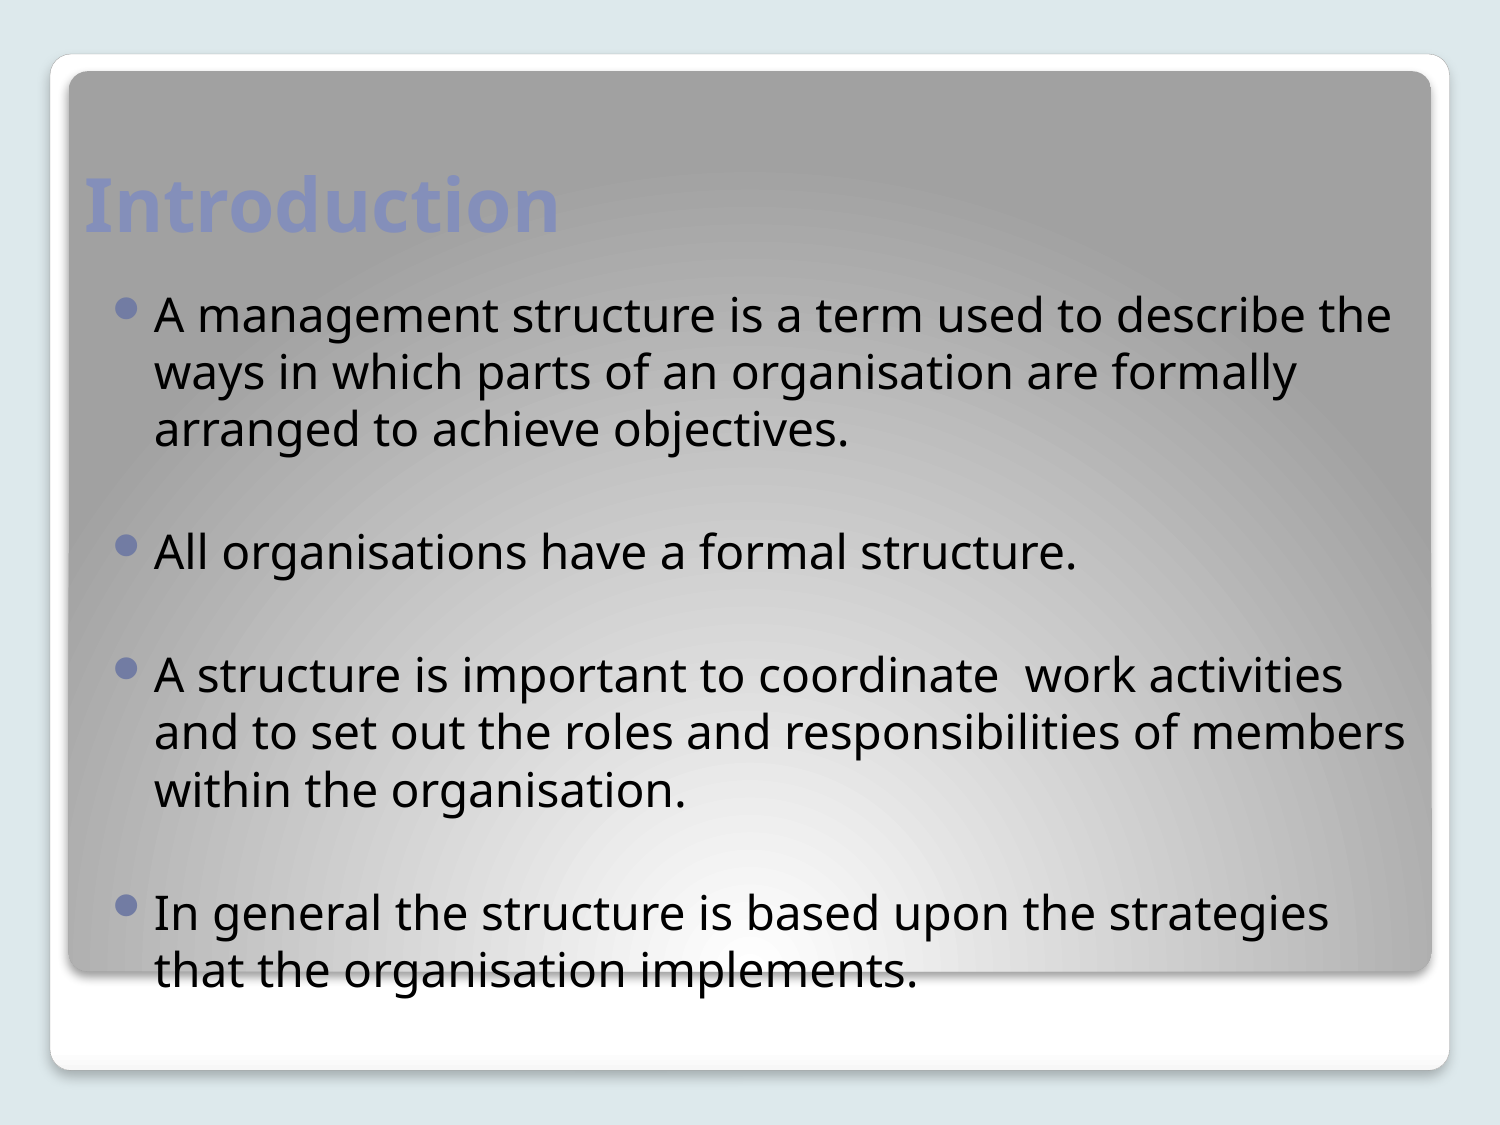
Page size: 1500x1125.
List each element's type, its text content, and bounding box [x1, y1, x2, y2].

title Introduction [70, 82, 1413, 255]
list A management structure is a term used to describe the ways in which parts of an organisation are formally arranged to achieve objectives. All organisations have a formal structure. A structure is important to coordinate work activities and to set out the roles and responsibilities of members within the organisation. In general the structure is based upon the strategies that the organisation implements. [82, 269, 1425, 1008]
